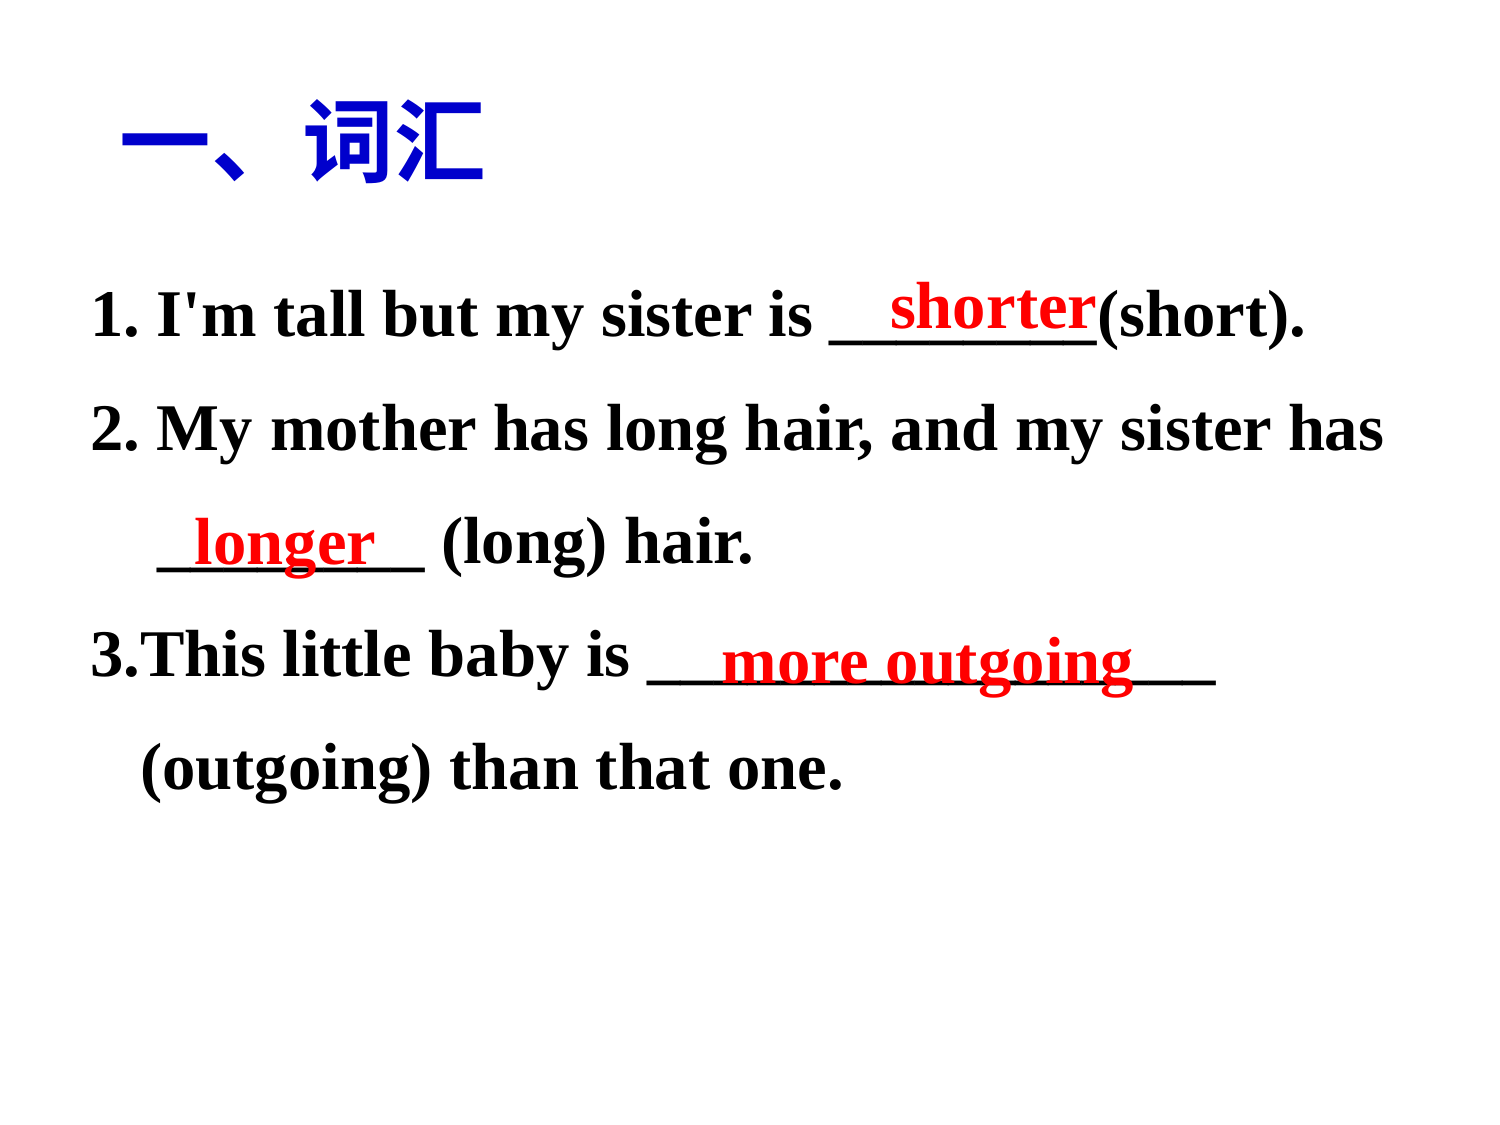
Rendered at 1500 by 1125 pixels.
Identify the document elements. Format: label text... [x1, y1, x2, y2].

title 一、词汇 [104, 60, 561, 218]
list 1. I'm tall but my sister is ________(short). 2. My mother has long hair, and my sister has ________ (long) hair. 3.This little baby is _________________ (outgoing) than that one. [75, 262, 1425, 1005]
text_box more outgoing [702, 606, 1207, 707]
text_box shorter [828, 252, 1160, 352]
text_box longer [151, 488, 420, 588]
